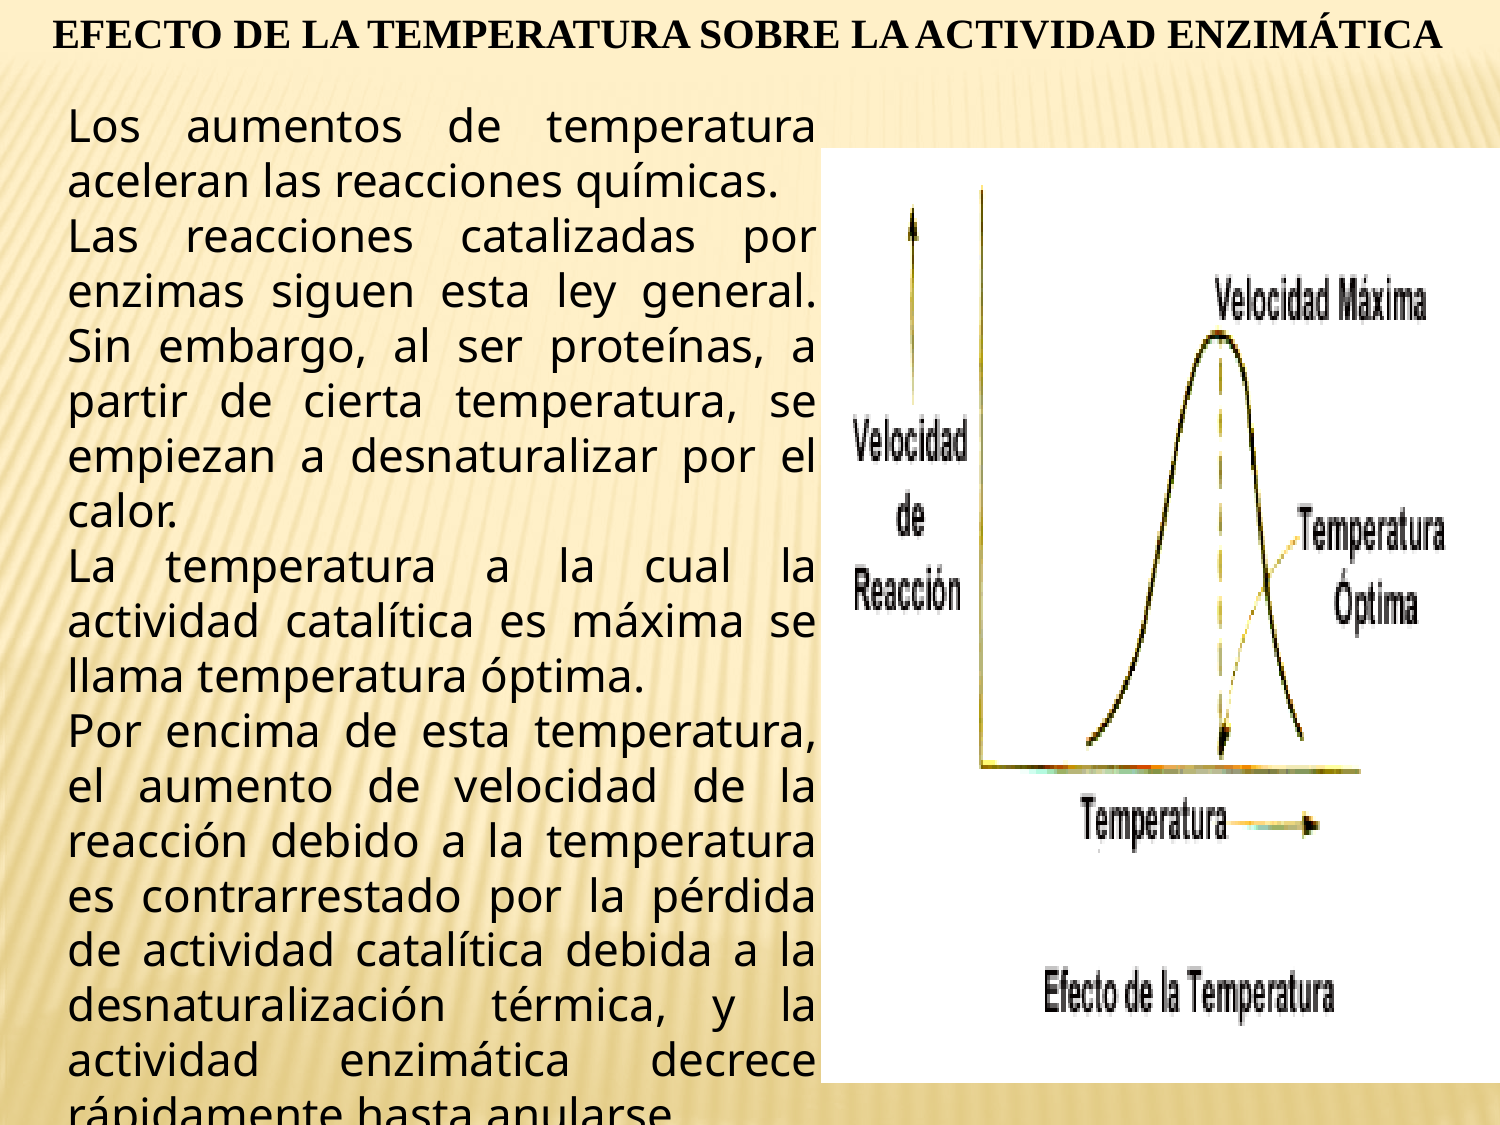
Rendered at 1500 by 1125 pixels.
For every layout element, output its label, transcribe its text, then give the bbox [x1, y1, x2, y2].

picture [821, 148, 1500, 1083]
text_box Los aumentos de temperatura aceleran las reacciones químicas. Las reacciones catalizadas por enzimas siguen esta ley general. Sin embargo, al ser proteínas, a partir de cierta temperatura, se empiezan a desnaturalizar por el calor. La temperatura a la cual la actividad catalítica es máxima se llama temperatura óptima. Por encima de esta temperatura, el aumento de velocidad de la reacción debido a la temperatura es contrarrestado por la pérdida de actividad catalítica debida a la desnaturalización térmica, y la actividad enzimática decrece rápidamente hasta anularse. [53, 112, 833, 1125]
text_box EFECTO DE LA TEMPERATURA SOBRE LA ACTIVIDAD ENZIMÁTICA [37, 0, 1500, 115]
